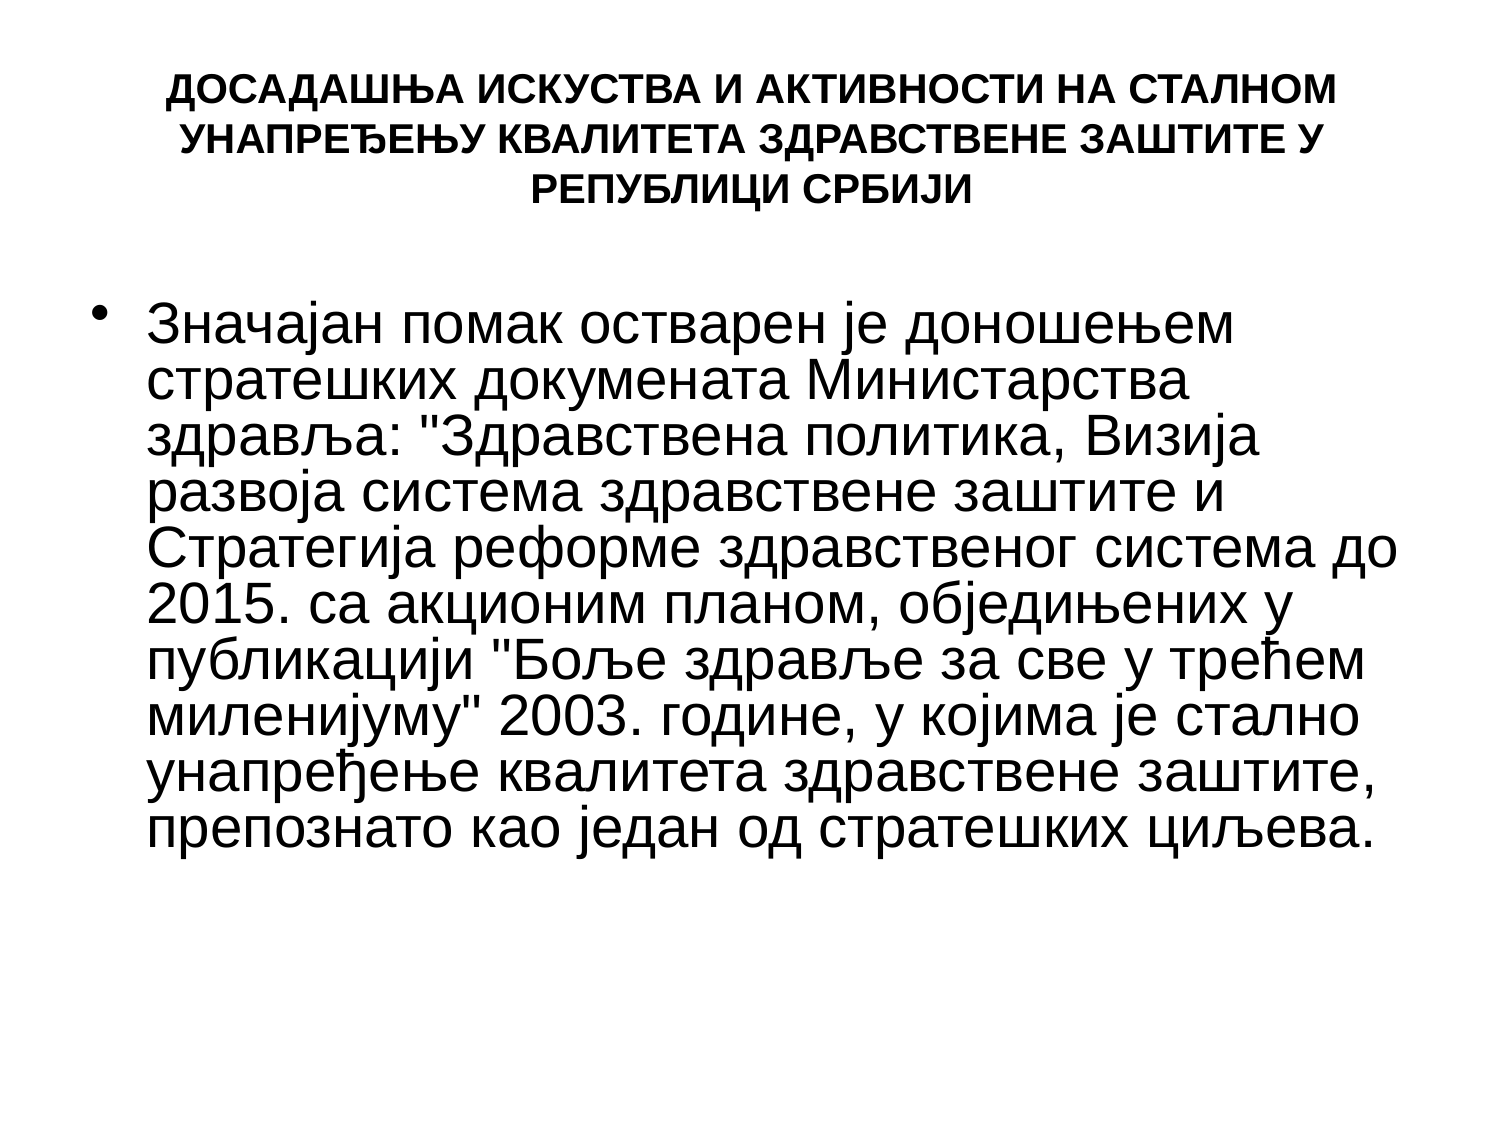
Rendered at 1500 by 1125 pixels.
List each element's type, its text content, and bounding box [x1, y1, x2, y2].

title ДОСАДАШЊА ИСКУСТВА И АКТИВНОСТИ НА СТАЛНОМ УНАПРЕЂЕЊУ КВАЛИТЕТА ЗДРАВСТВЕНЕ ЗАШТИТЕ У РЕПУБЛИЦИ СРБИЈИ [76, 42, 1427, 231]
list Значајан помак остварен је доношењем стратешких докумената Министарства здравља: "Здравствена политика, Визија развоја система здравствене заштите и Стратегија реформе здравственог система до 2015. са акционим планом, обједињених у публикацији "Боље здравље за све у трећем миленијуму" 2003. године, у којима је стално унапређење квалитета здравствене заштите, препознато као један од стратешких циљева. [75, 290, 1425, 929]
